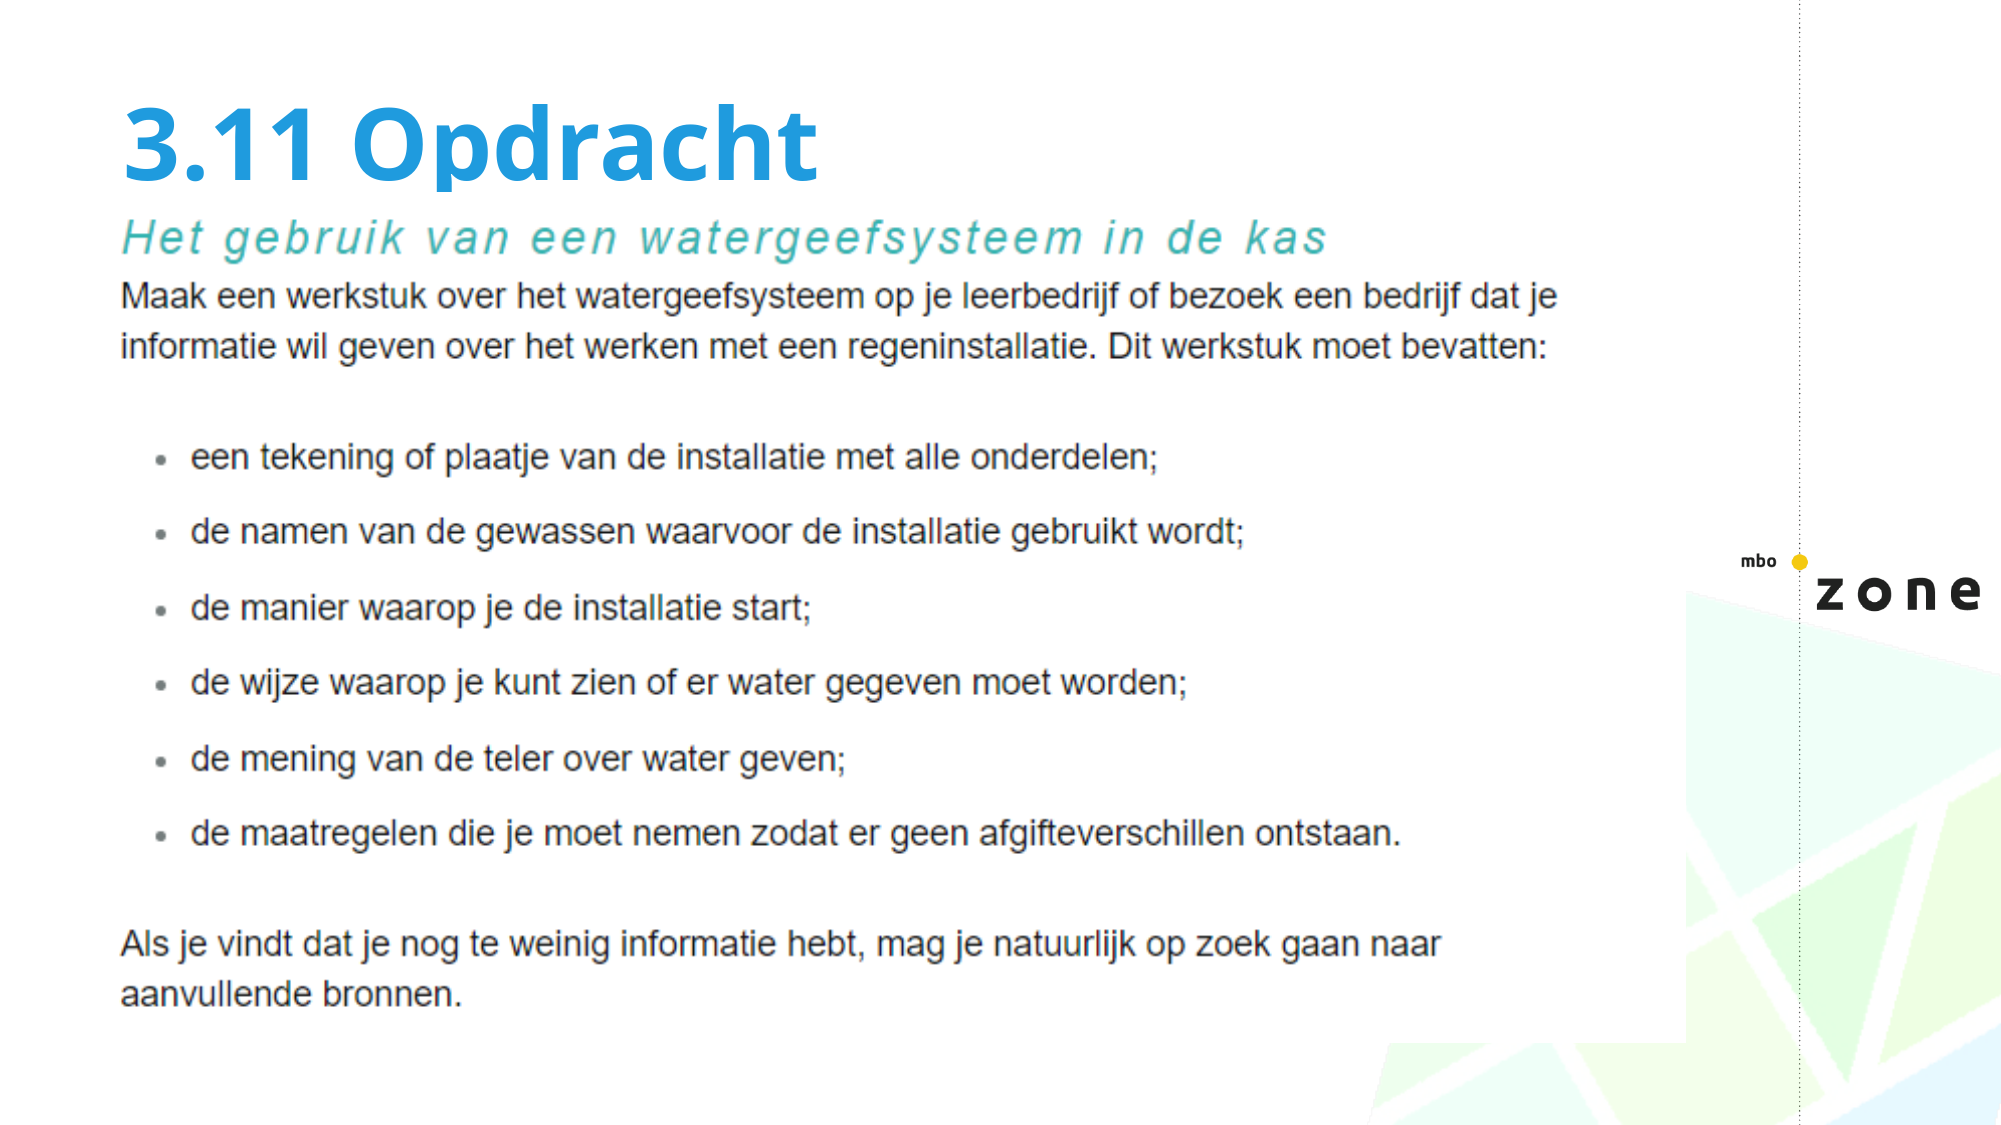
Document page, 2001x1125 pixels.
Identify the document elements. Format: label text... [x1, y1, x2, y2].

picture [1596, 0, 2001, 1125]
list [98, 192, 1686, 1043]
title 3.11 Opdracht [124, 94, 1607, 192]
